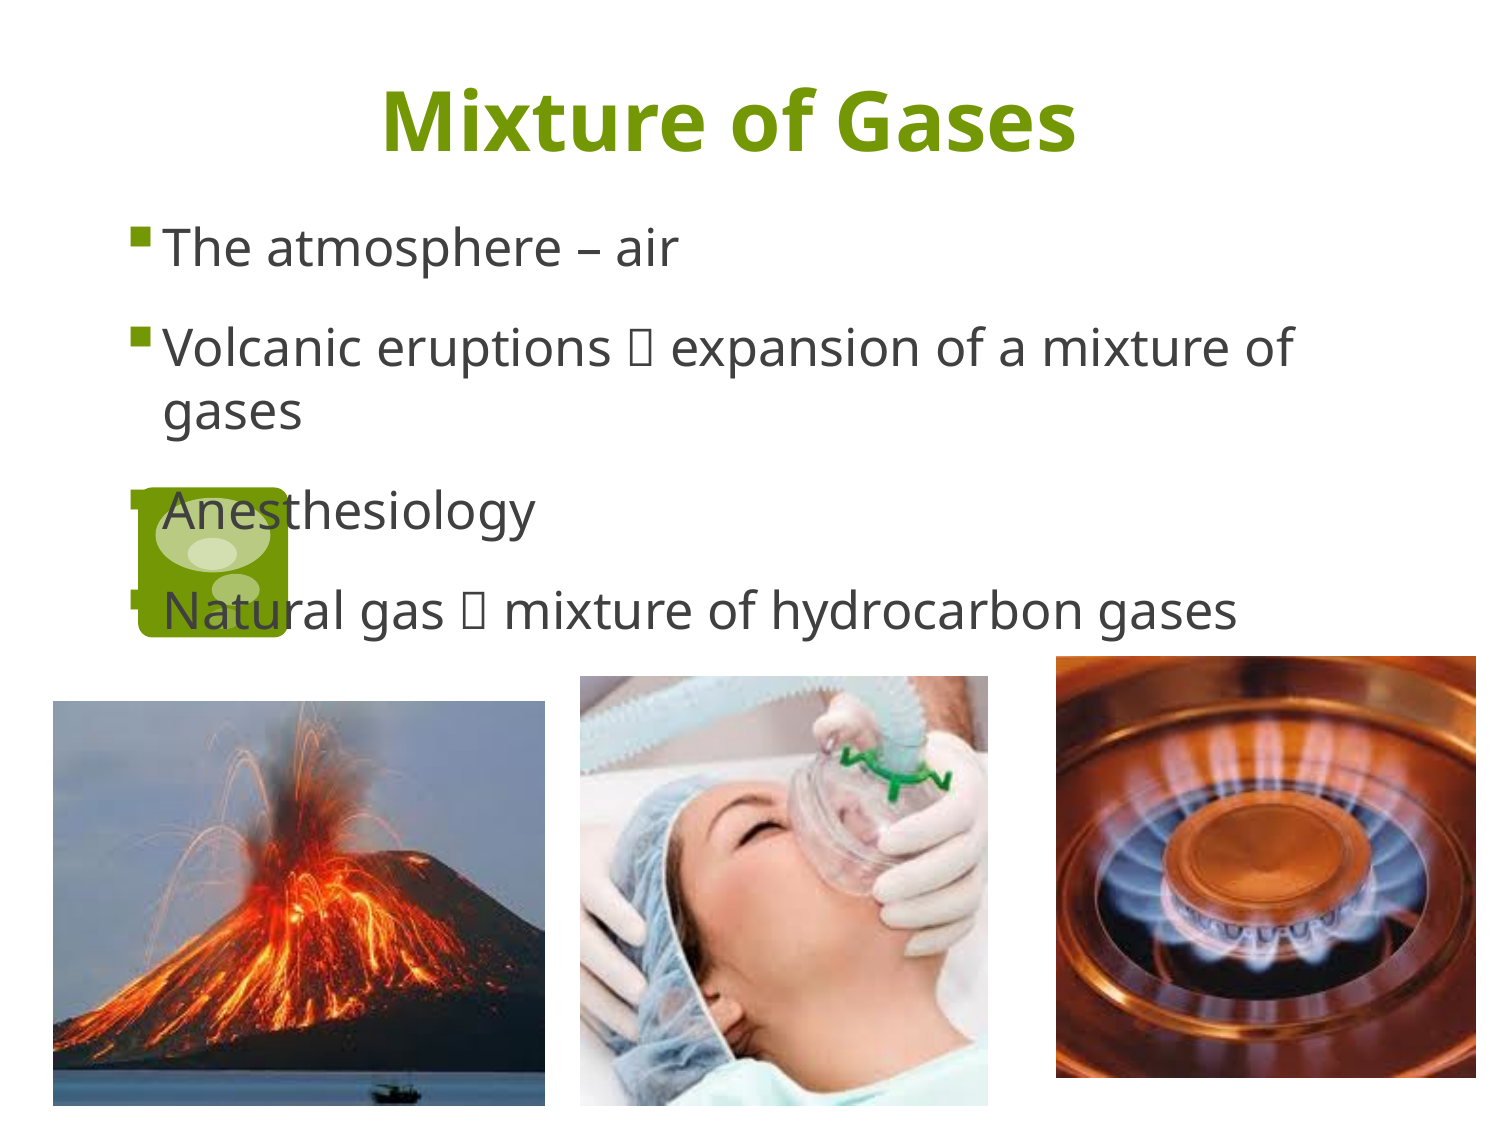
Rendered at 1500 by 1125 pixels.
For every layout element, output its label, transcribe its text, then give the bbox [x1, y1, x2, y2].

picture [579, 675, 989, 1106]
picture [52, 700, 545, 1106]
picture [1055, 655, 1477, 1079]
title Mixture of Gases [323, 41, 1135, 176]
list The atmosphere – air Volcanic eruptions  expansion of a mixture of gases Anesthesiology Natural gas  mixture of hydrocarbon gases [110, 207, 1374, 932]
